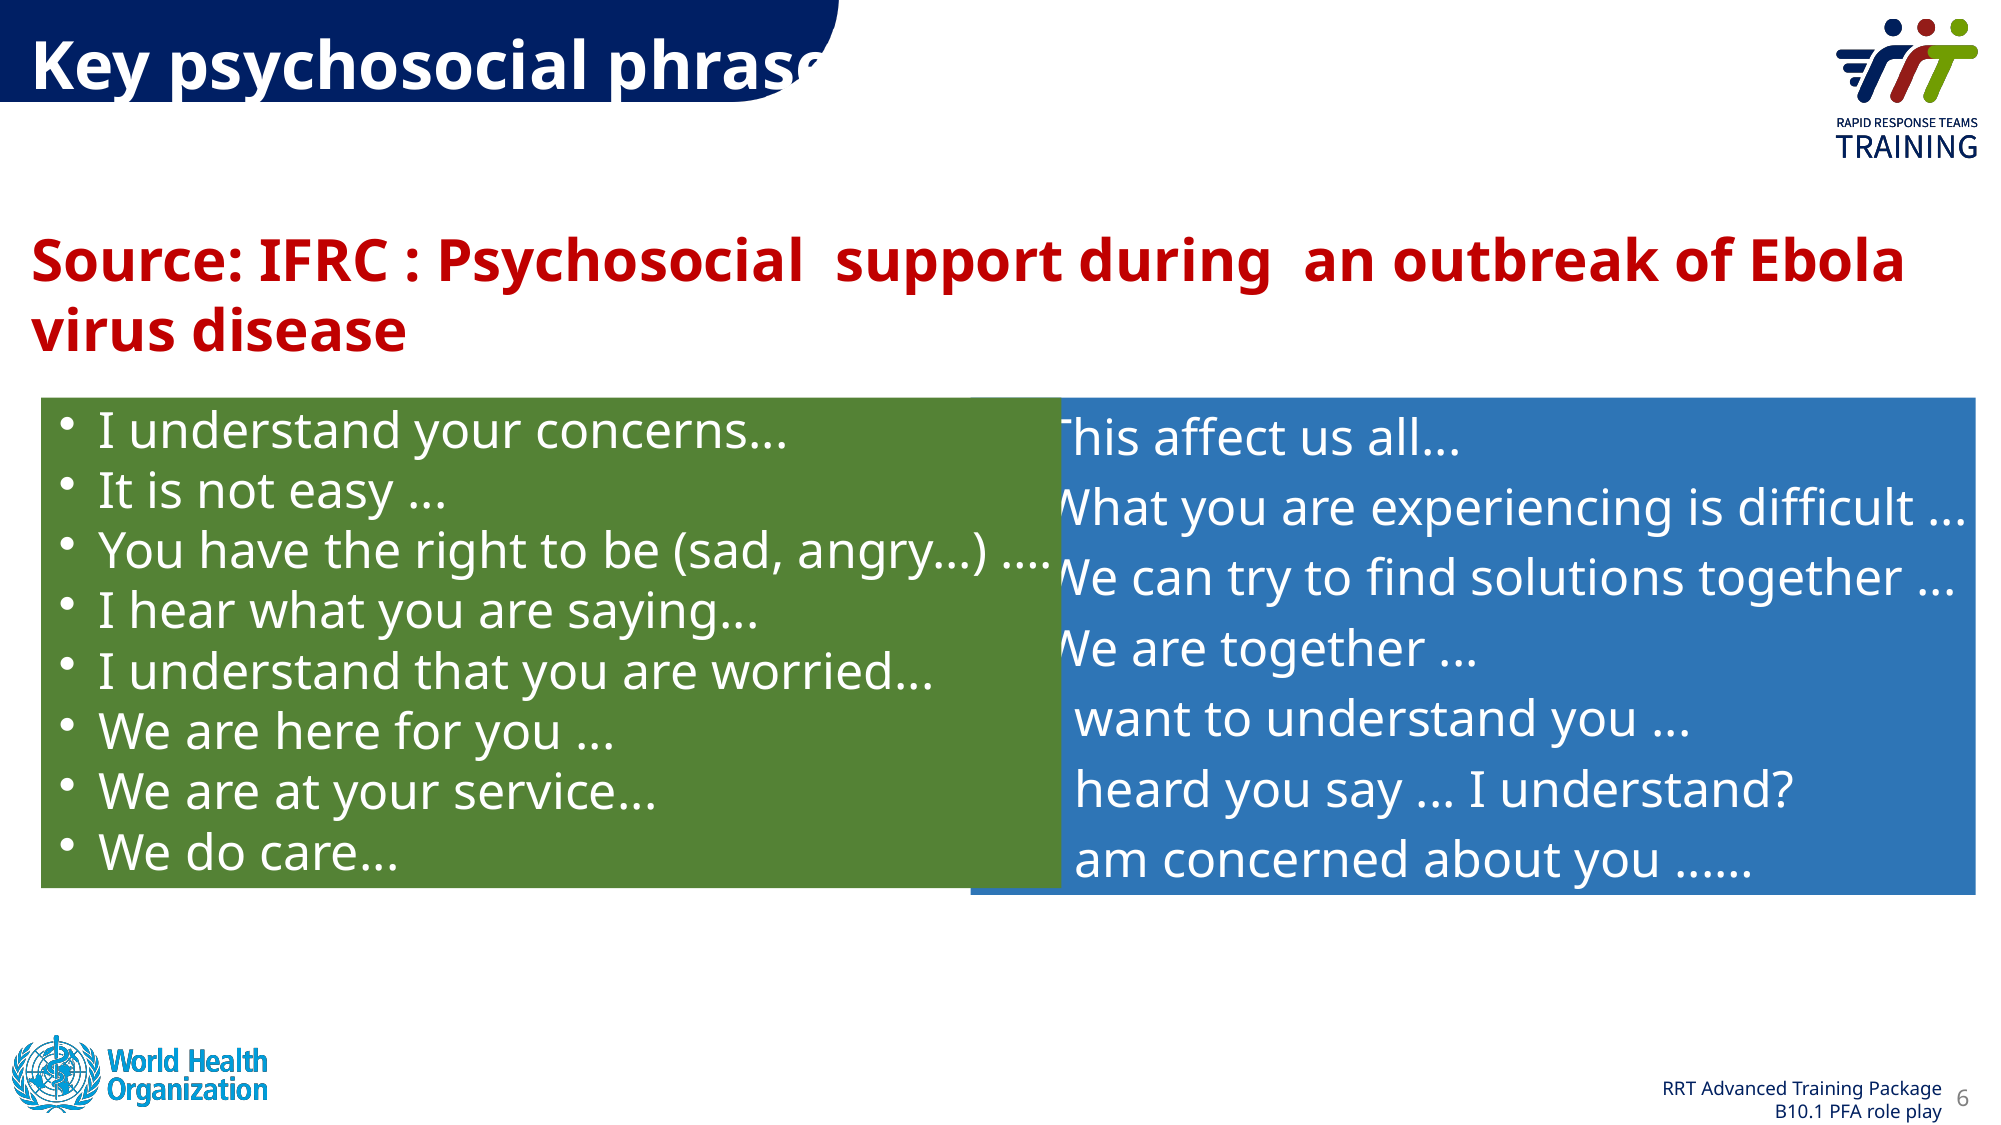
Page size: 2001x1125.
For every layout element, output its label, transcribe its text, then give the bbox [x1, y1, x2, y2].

picture [12, 1035, 54, 1068]
picture [24, 1054, 36, 1087]
picture [1835, 19, 1978, 167]
text_box Key psychosocial phrases [22, 15, 1490, 122]
picture [59, 1035, 267, 1113]
picture [40, 1062, 47, 1070]
picture [34, 1054, 43, 1078]
picture [50, 1108, 62, 1113]
picture [30, 1083, 37, 1091]
picture [22, 1062, 26, 1077]
picture [36, 1088, 78, 1105]
text_box Source: IFRC : Psychosocial support during an outbreak of Ebola virus disease [23, 215, 1976, 371]
text_box This affect us all... What you are experiencing is difficult ... We can try to find solutions together ... We are together ... I want to understand you ... I heard you say ... I understand? I am concerned about you ...… [970, 397, 1976, 895]
picture [46, 1056, 54, 1062]
picture [0, 0, 839, 102]
picture [12, 1083, 48, 1113]
picture [71, 1053, 90, 1091]
text_box I understand your concerns... It is not easy ... You have the right to be (sad, angry...) …. I hear what you are saying... I understand that you are worried... We are here for you ... We are at your service... We do care... [41, 397, 1062, 889]
